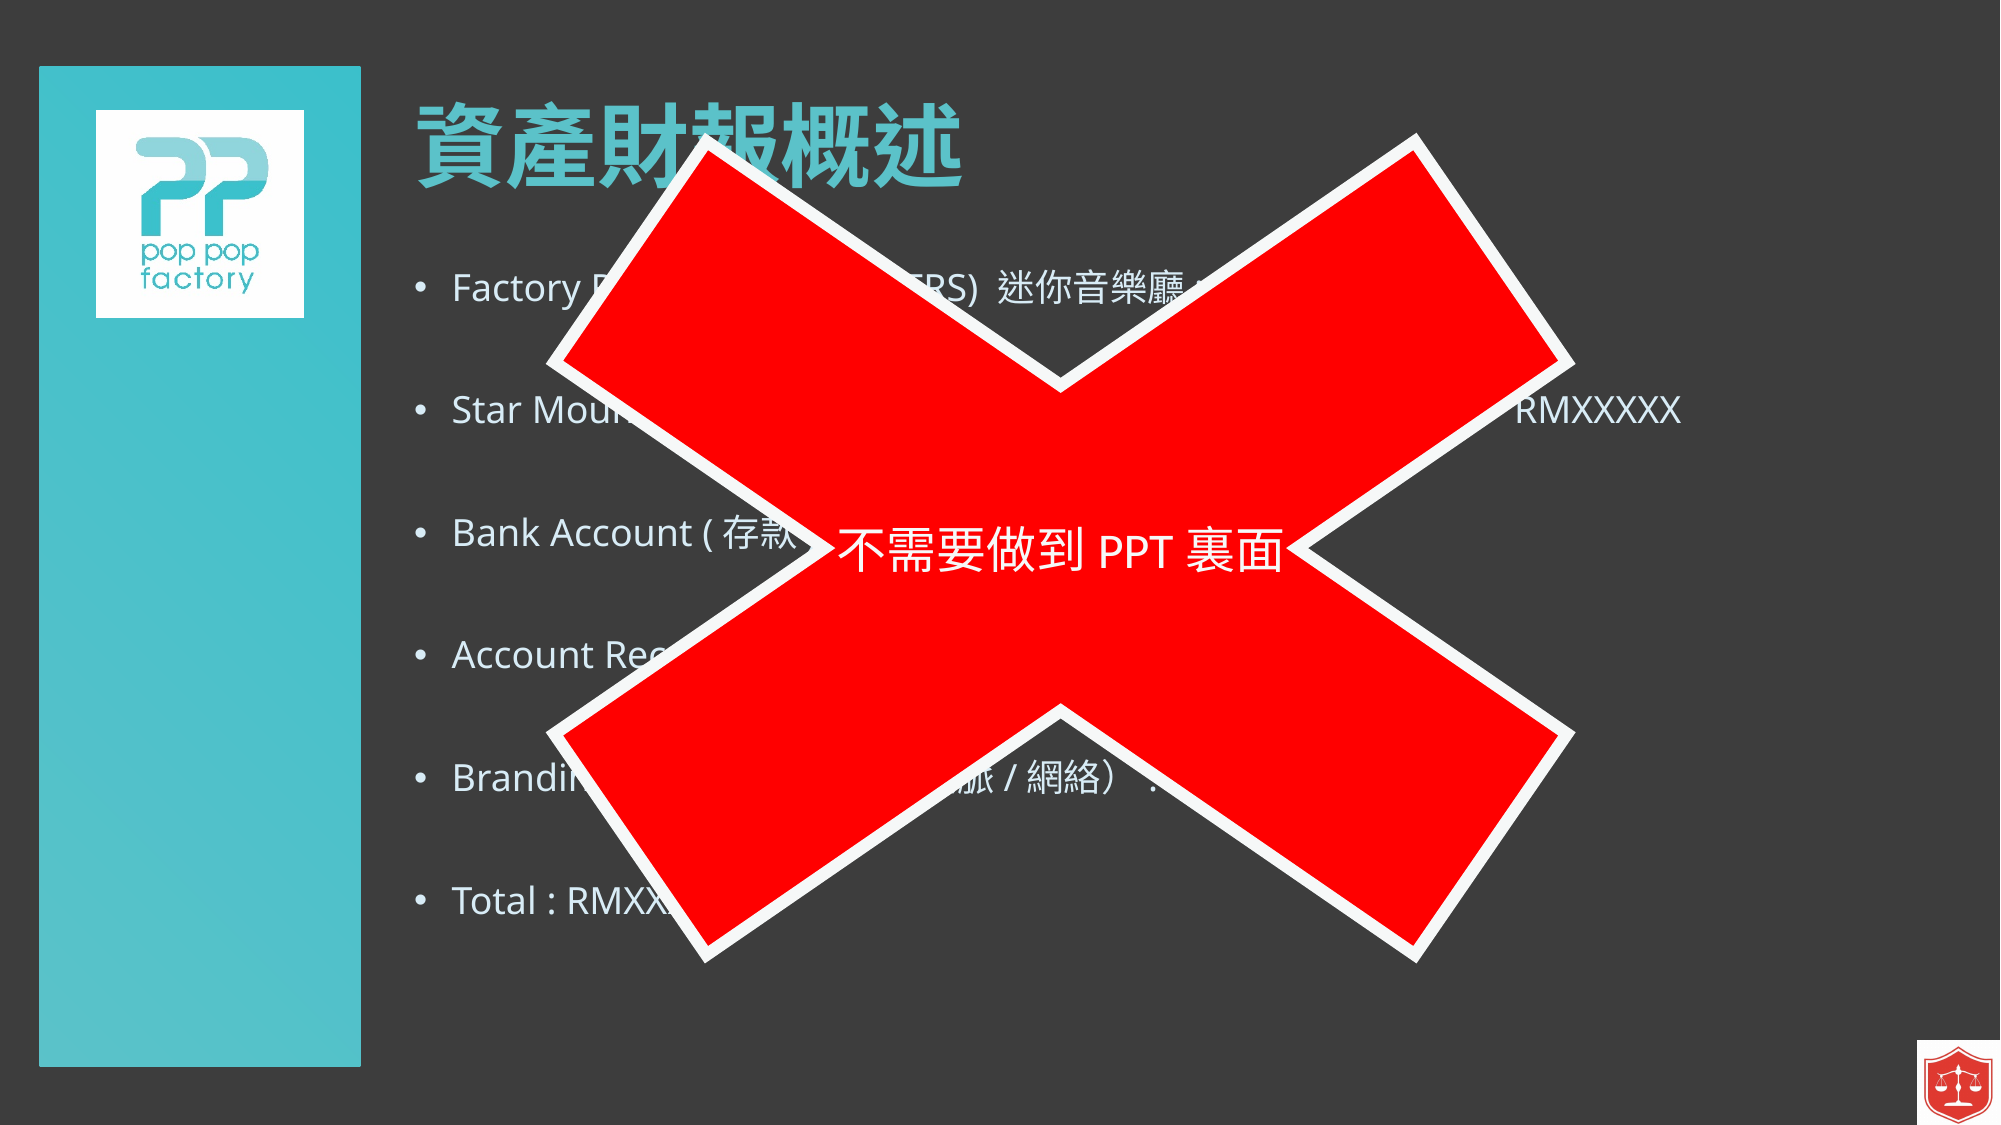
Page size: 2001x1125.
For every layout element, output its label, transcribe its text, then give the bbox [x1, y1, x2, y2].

text_box [39, 66, 361, 1068]
title 資產財報概述 [399, 93, 1483, 244]
text_box 不需要做到PPT裏面 [552, 140, 1569, 957]
picture [96, 110, 304, 318]
picture [1917, 1040, 2000, 1125]
list Factory Recording Space (FRS) 迷你音樂廳: RMXXXXX Star Mount Recording Studio （馬來西亞三大錄音室之一）: RMXXXXX Bank Account (存款): RMXXXXX Account Receivables (應收賬款) : RMXXXXX Branding/Goodwill (品牌/人脈/網絡）: RMXXXXX Total : RMXXXXX [399, 261, 1882, 1004]
